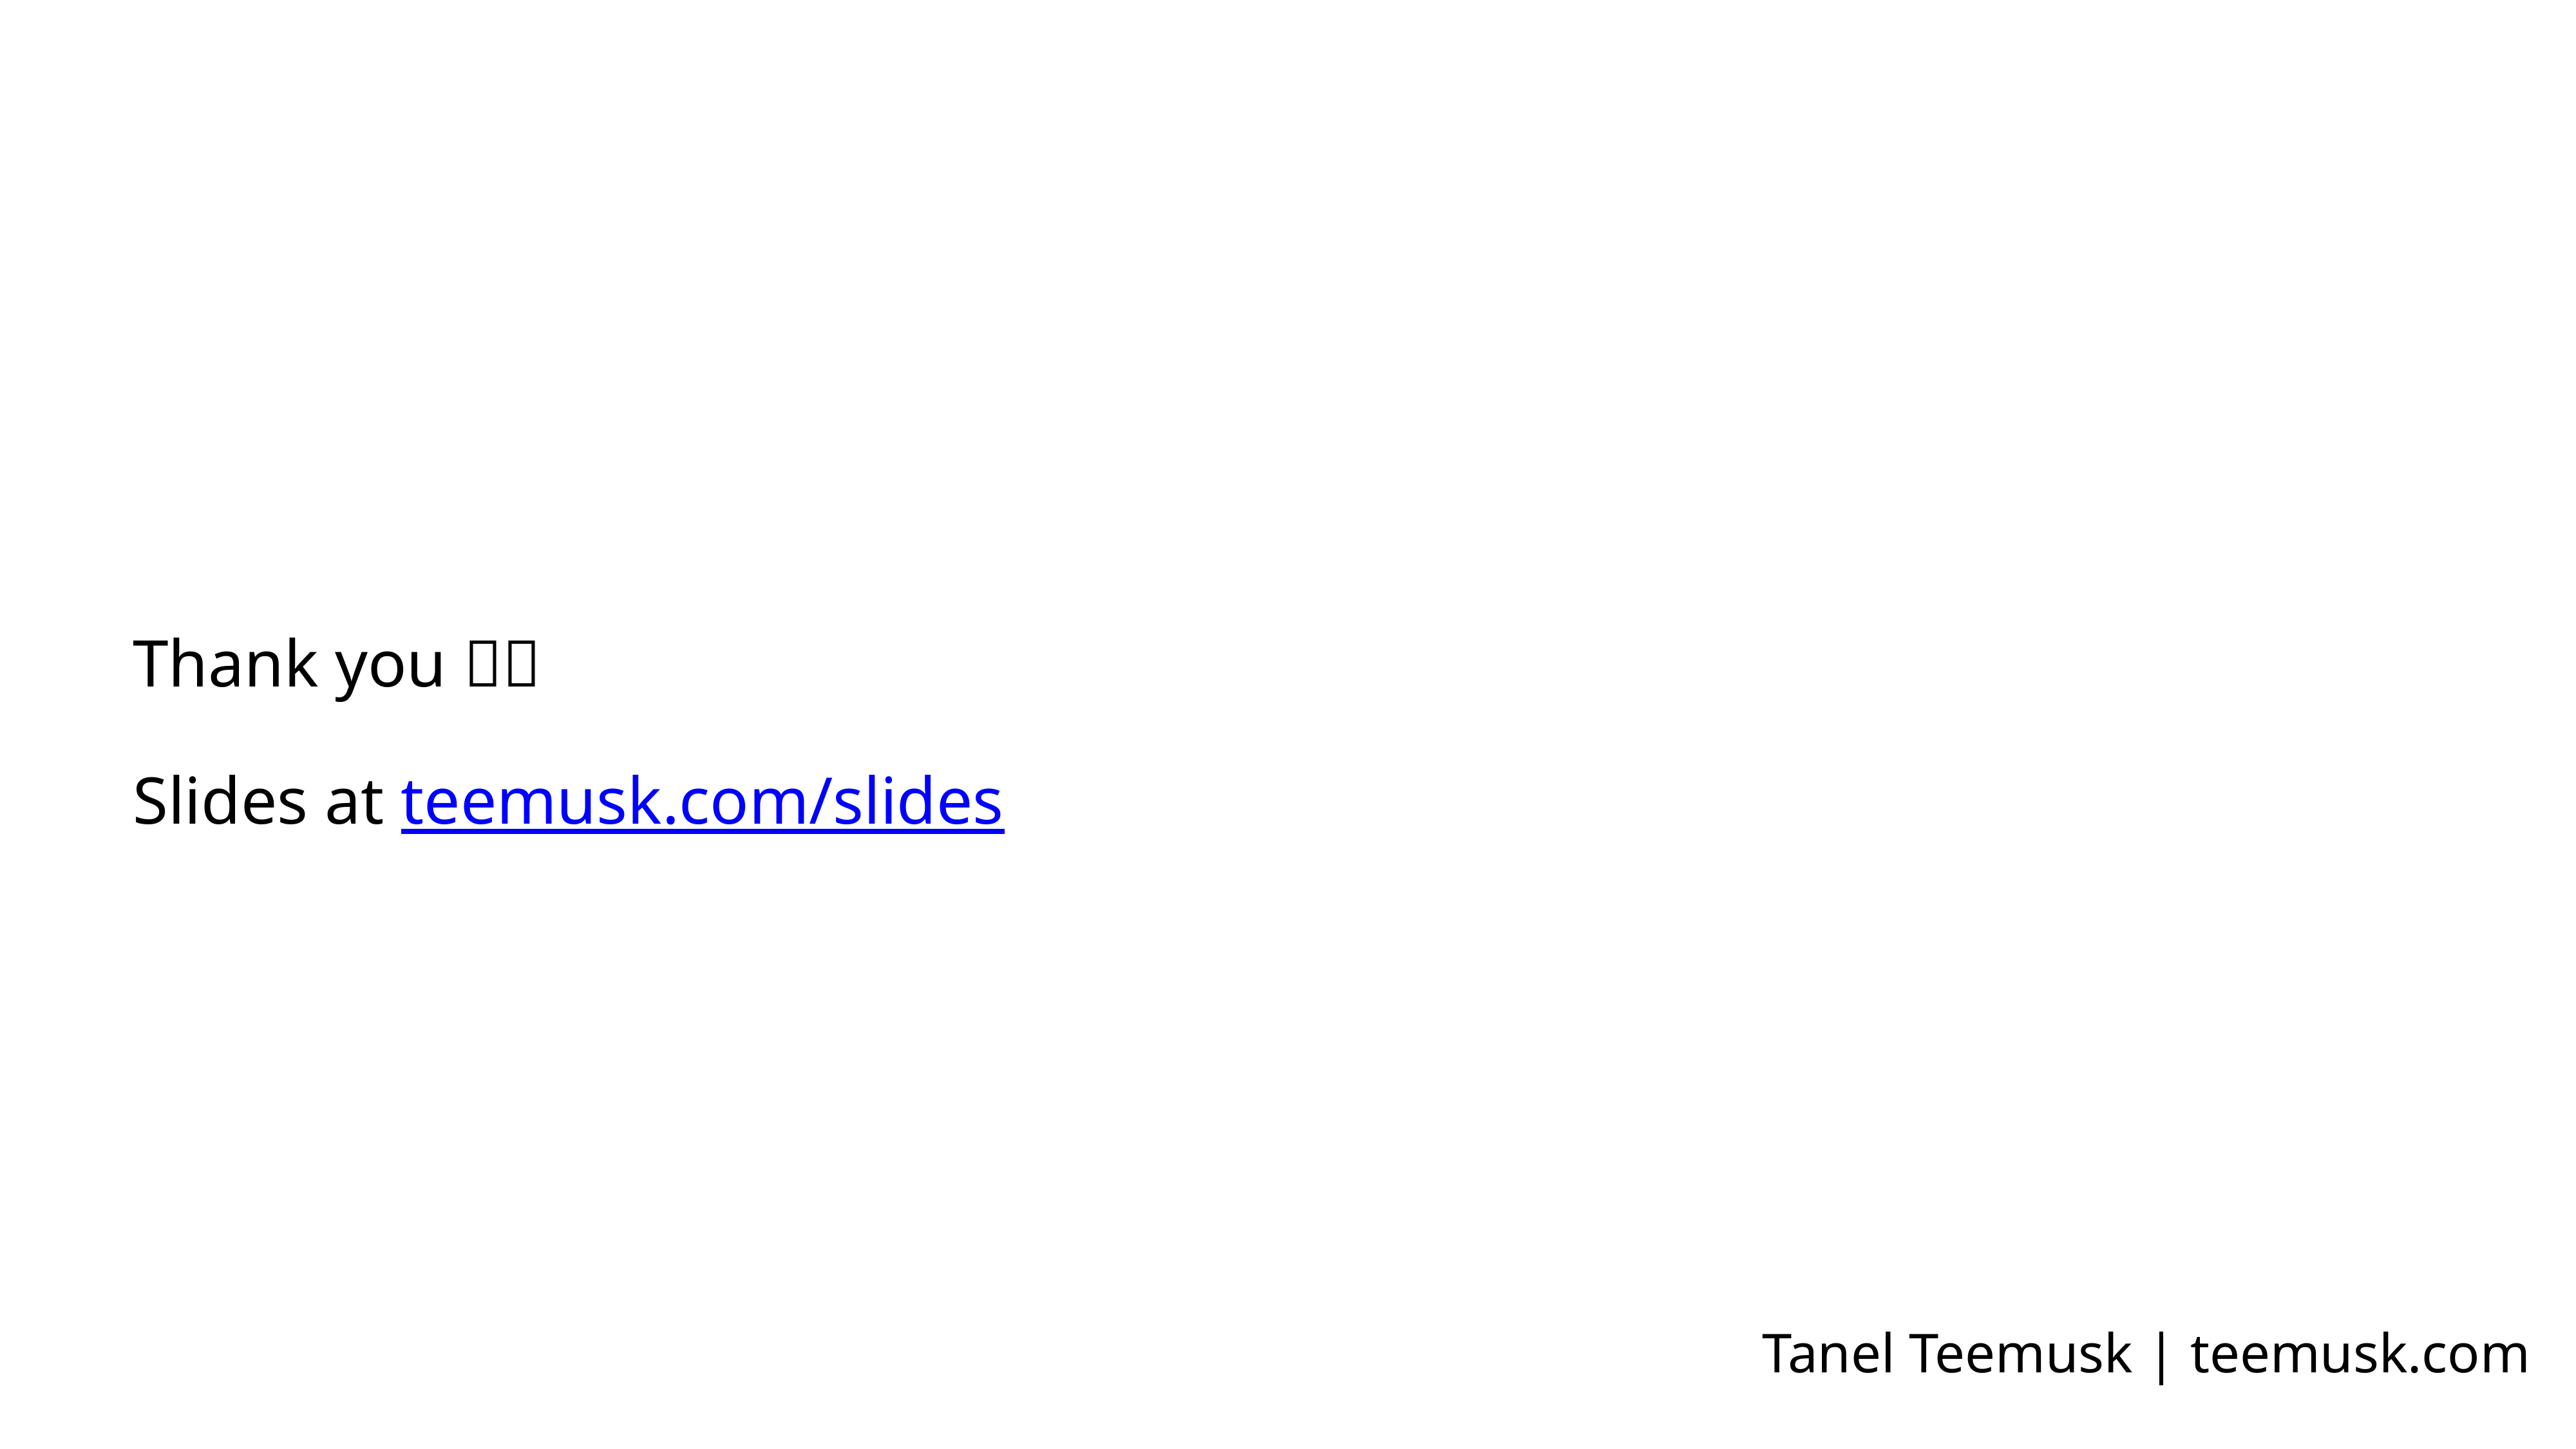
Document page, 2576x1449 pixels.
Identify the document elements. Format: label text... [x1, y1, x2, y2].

list Thank you 🙏🏼 Slides at teemusk.com/slides [127, 149, 2449, 1321]
text_box Tanel Teemusk | teemusk.com [1756, 1320, 2537, 1390]
